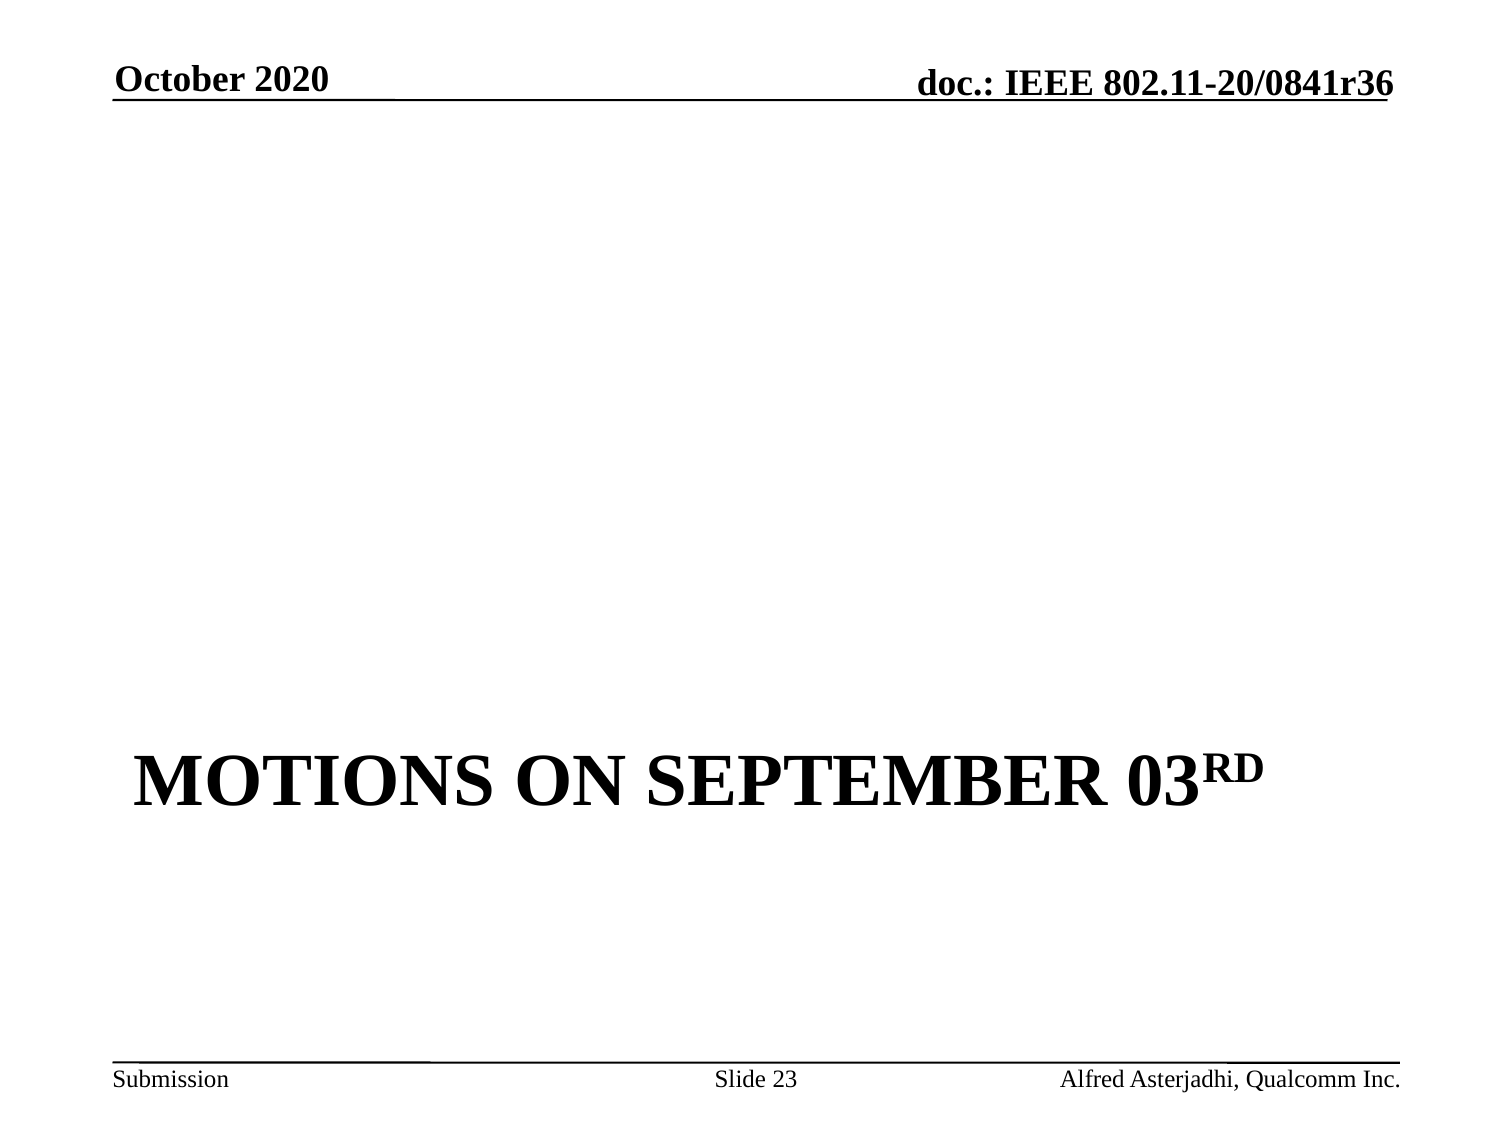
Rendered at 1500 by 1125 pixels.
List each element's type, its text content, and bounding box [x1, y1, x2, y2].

slide_number Slide 23 [712, 1061, 800, 1123]
title Motions on September 03rd [118, 722, 1394, 947]
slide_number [114, 54, 423, 100]
footer Alfred Asterjadhi, Qualcomm Inc. [878, 1061, 1402, 1093]
